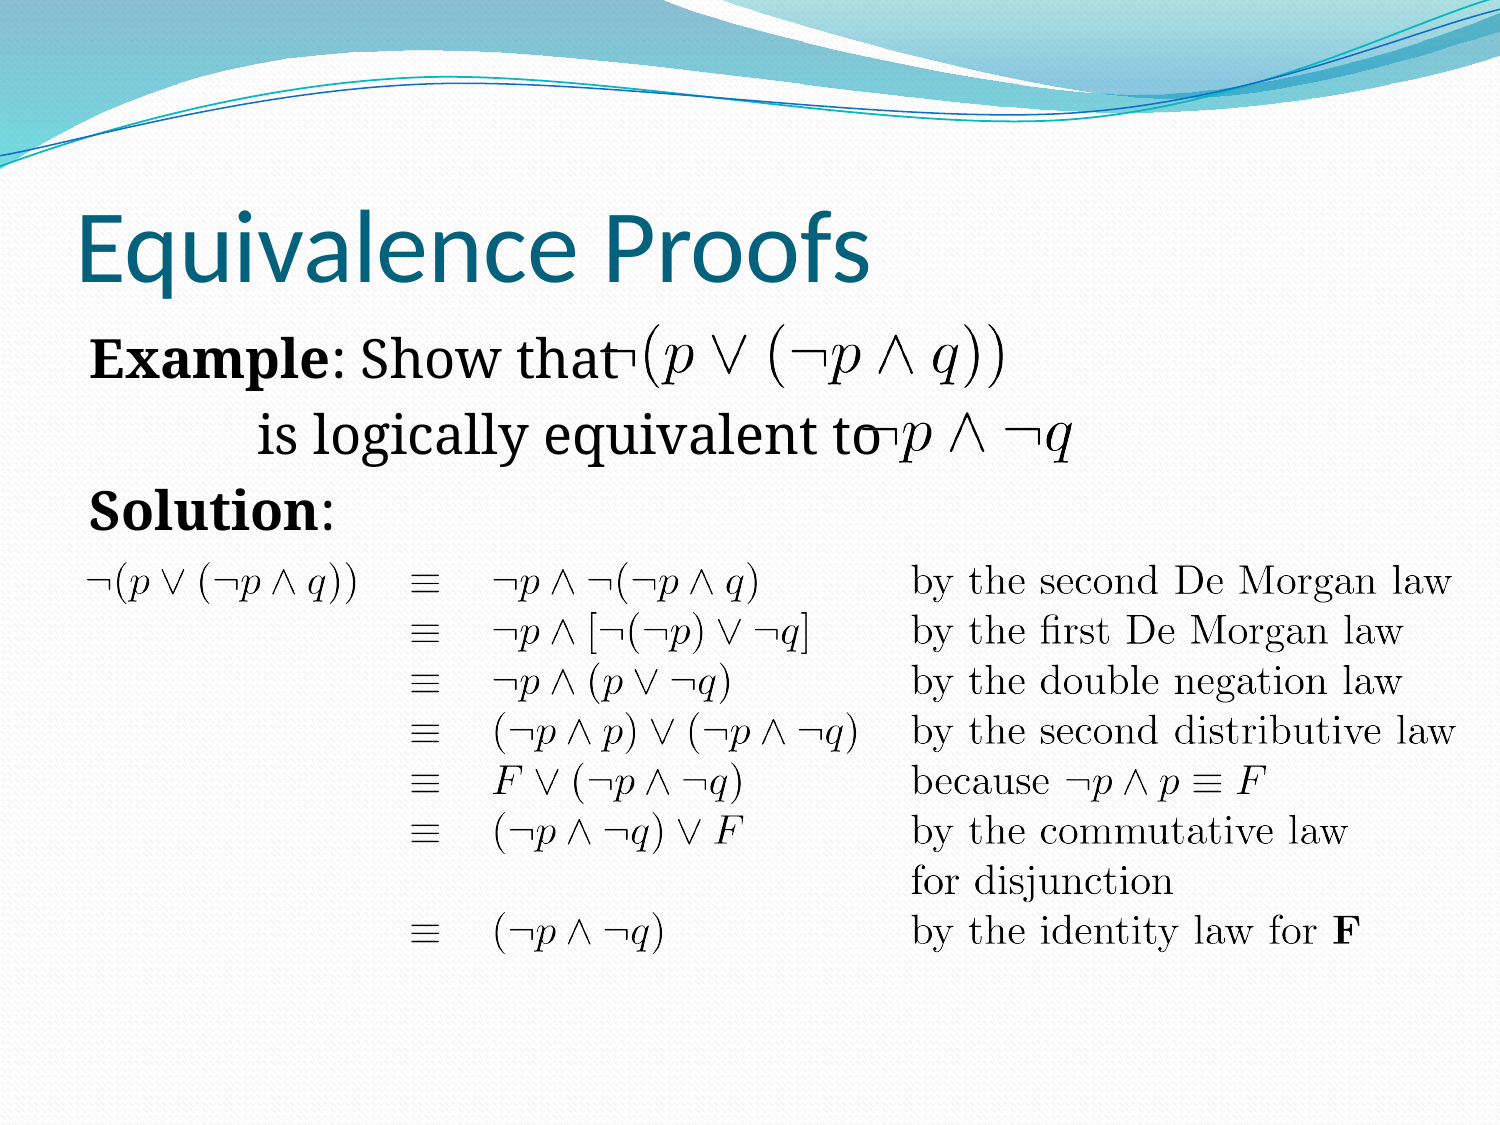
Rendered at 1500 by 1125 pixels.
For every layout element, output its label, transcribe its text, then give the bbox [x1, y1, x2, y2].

list Example: Show that is logically equivalent to Solution: [75, 317, 1425, 1038]
picture [87, 562, 1456, 954]
title Equivalence Proofs [75, 115, 1425, 303]
picture [599, 324, 1003, 388]
picture [862, 412, 1072, 463]
